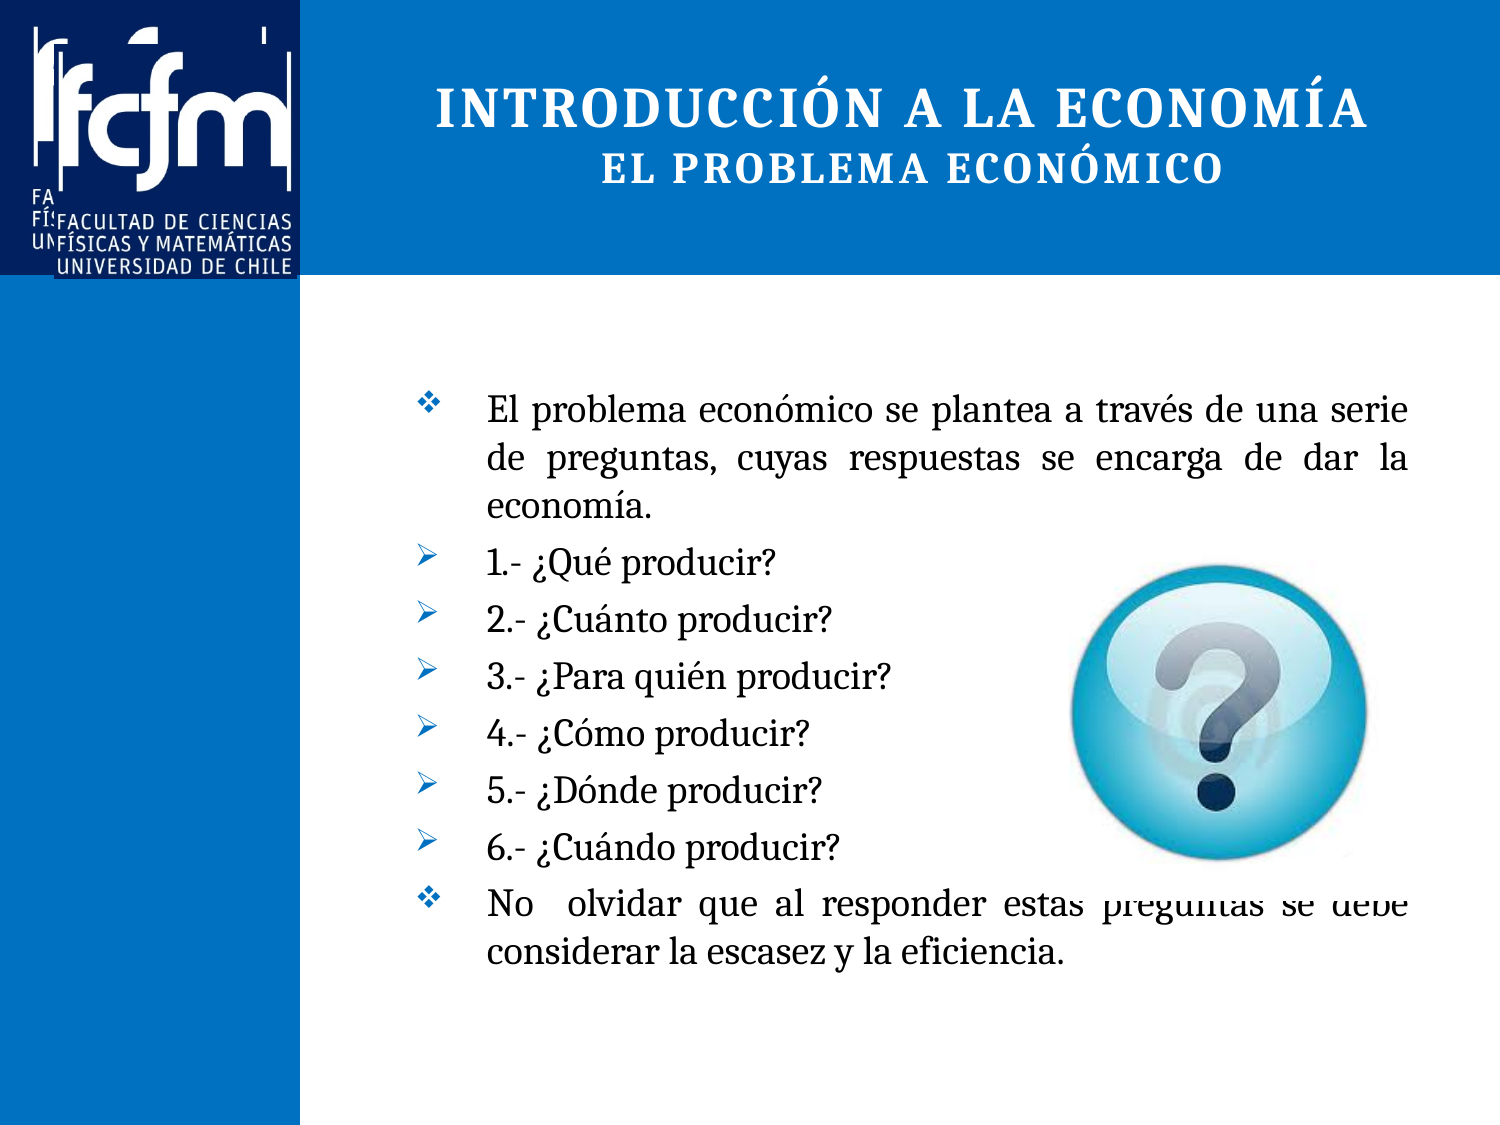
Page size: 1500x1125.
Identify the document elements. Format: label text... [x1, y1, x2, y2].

picture [1068, 550, 1434, 901]
picture [29, 18, 297, 279]
title Introducción a la economía El problema económico [399, 37, 1425, 225]
list El problema económico se plantea a través de una serie de preguntas, cuyas respuestas se encarga de dar la economía. 1.- ¿Qué producir? 2.- ¿Cuánto producir? 3.- ¿Para quién producir? 4.- ¿Cómo producir? 5.- ¿Dónde producir? 6.- ¿Cuándo producir? No olvidar que al responder estas preguntas se debe considerar la escasez y la eficiencia. [399, 375, 1425, 1005]
